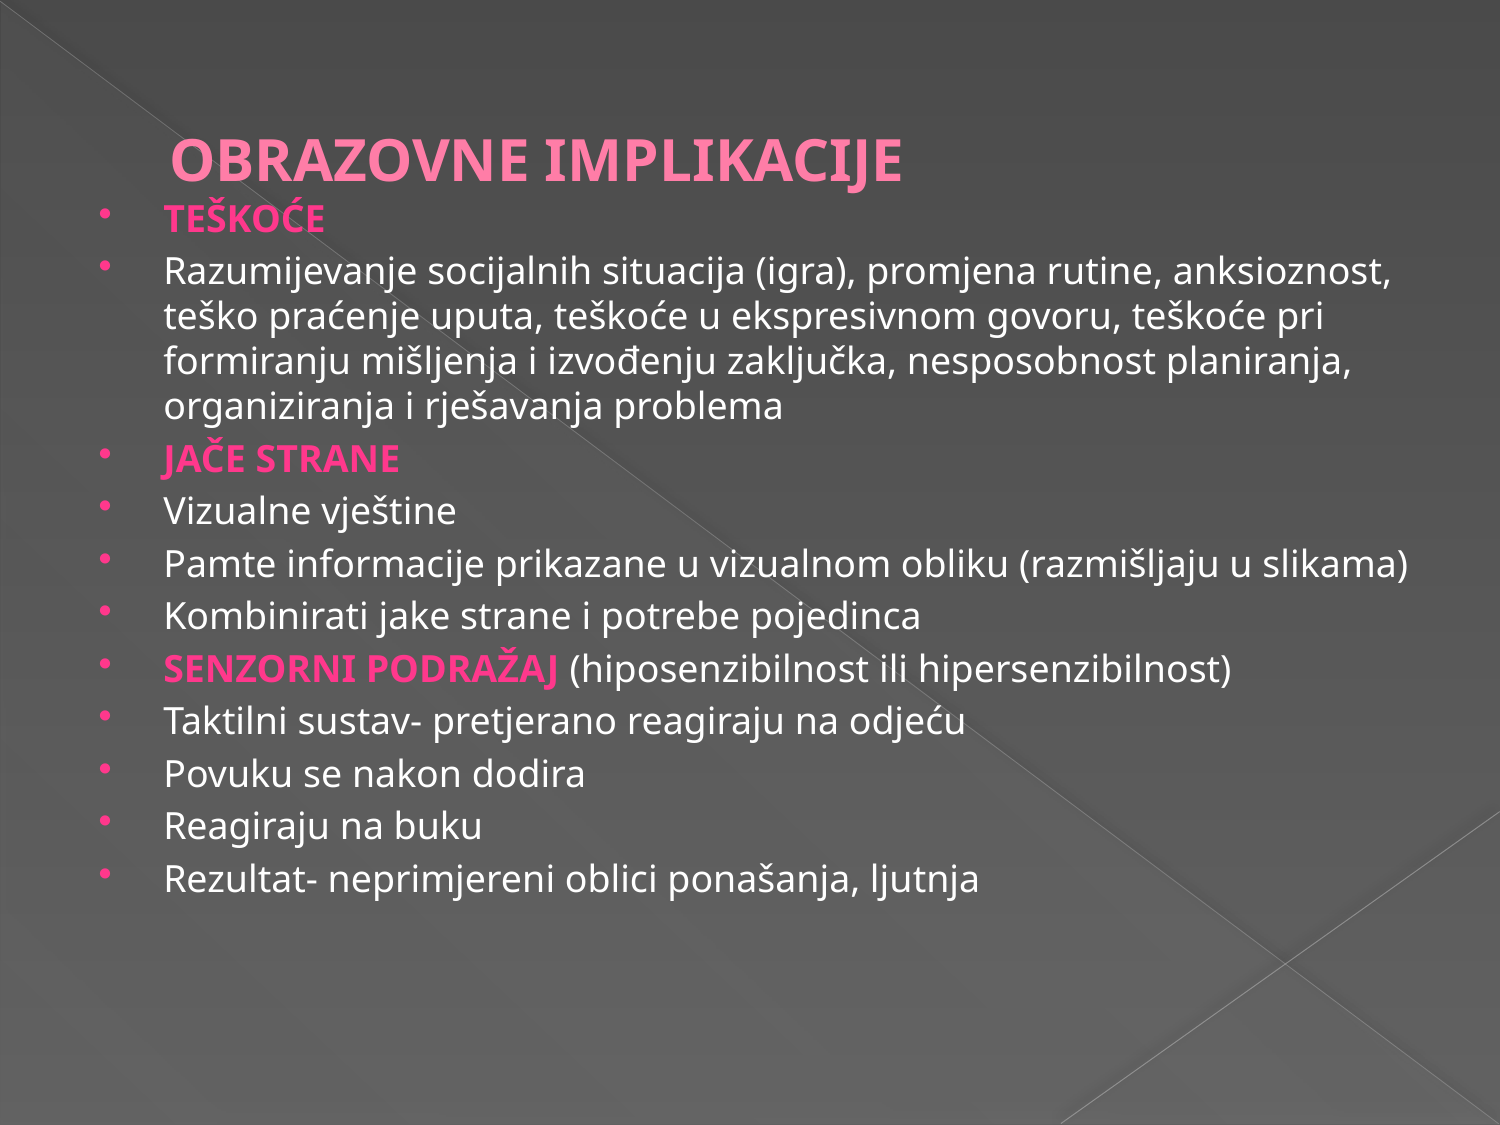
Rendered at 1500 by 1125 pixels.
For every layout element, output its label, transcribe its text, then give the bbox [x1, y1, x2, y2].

list TEŠKOĆE Razumijevanje socijalnih situacija (igra), promjena rutine, anksioznost, teško praćenje uputa, teškoće u ekspresivnom govoru, teškoće pri formiranju mišljenja i izvođenju zaključka, nesposobnost planiranja, organiziranja i rješavanja problema JAČE STRANE Vizualne vještine Pamte informacije prikazane u vizualnom obliku (razmišljaju u slikama) Kombinirati jake strane i potrebe pojedinca SENZORNI PODRAŽAJ (hiposenzibilnost ili hipersenzibilnost) Taktilni sustav- pretjerano reagiraju na odjeću Povuku se nakon dodira Reagiraju na buku Rezultat- neprimjereni oblici ponašanja, ljutnja [75, 187, 1425, 1059]
title OBRAZOVNE IMPLIKACIJE [75, 43, 1425, 187]
